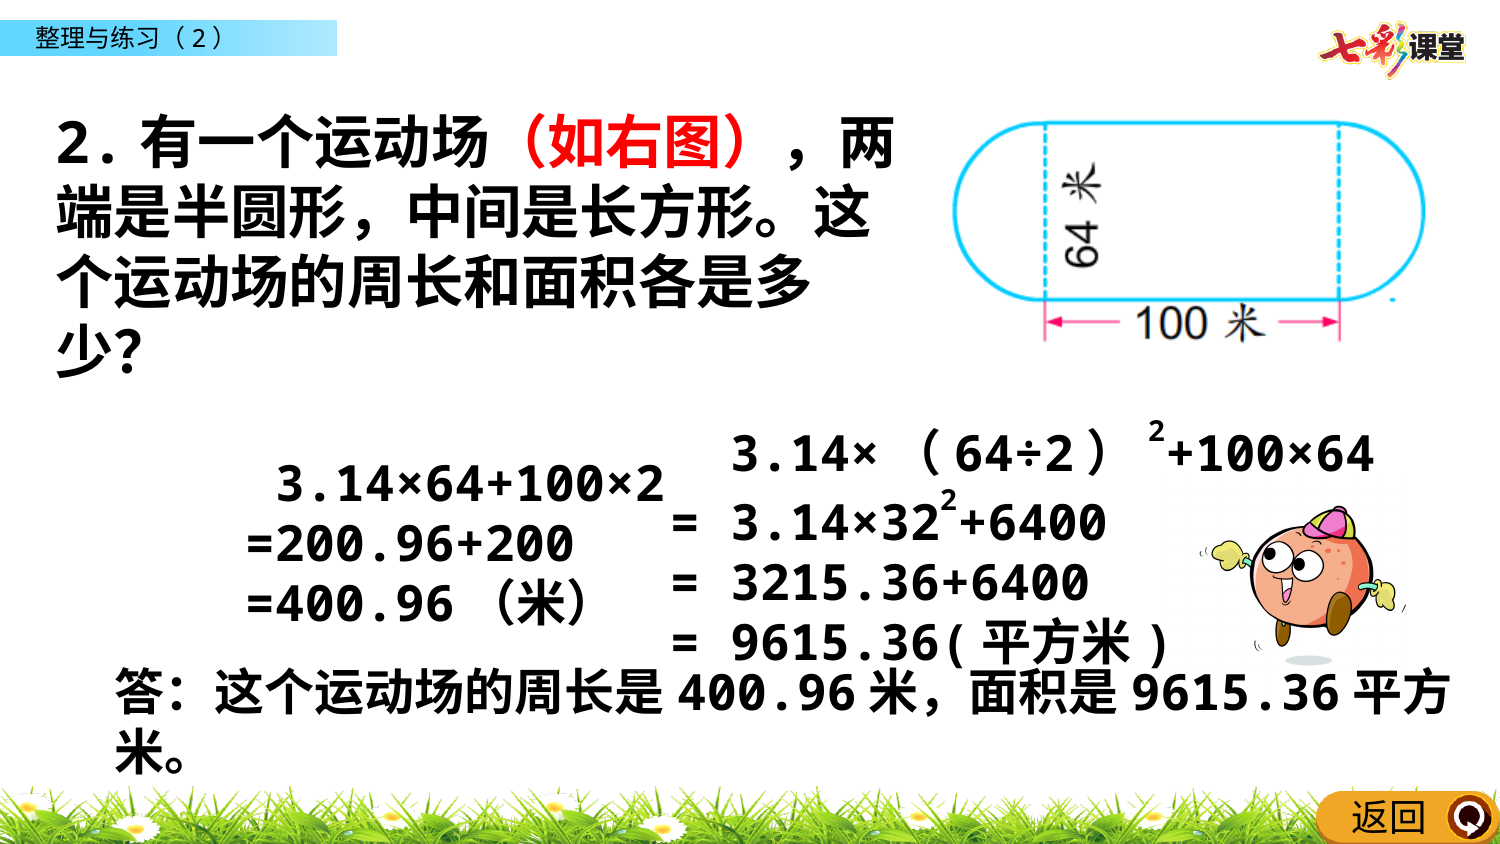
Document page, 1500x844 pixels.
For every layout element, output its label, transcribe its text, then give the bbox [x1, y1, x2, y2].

picture [948, 97, 1436, 347]
picture [0, 786, 1500, 844]
picture [1162, 475, 1407, 690]
text_box 3.14×64+100×2 =200.96+200 =400.96（米） [230, 444, 655, 640]
text_box 2.有一个运动场（如右图），两端是半圆形，中间是长方形。这个运动场的周长和面积各是多少？ [40, 98, 927, 393]
text_box 答：这个运动场的周长是400.96米，面积是9615.36平方米。 [100, 653, 1500, 788]
picture [1316, 20, 1468, 80]
text_box 3.14×（64÷2）2+100×64 = 3.14×322+6400 = 3215.36+6400 = 9615.36(平方米) [655, 405, 1443, 678]
